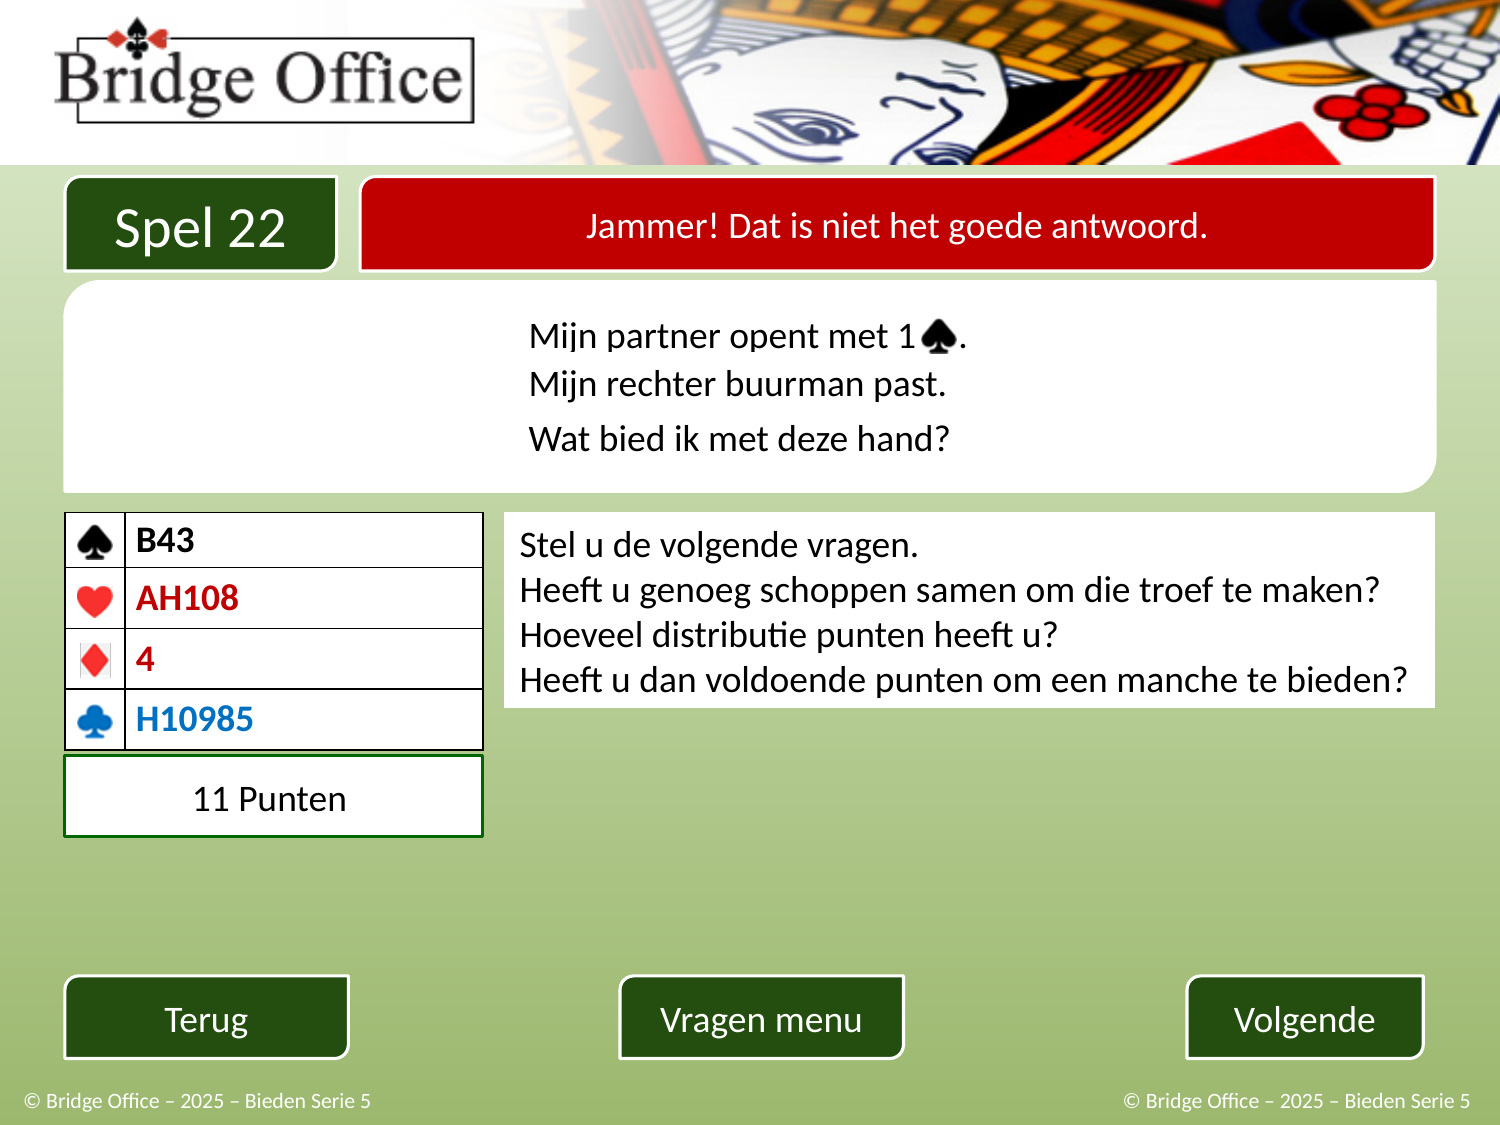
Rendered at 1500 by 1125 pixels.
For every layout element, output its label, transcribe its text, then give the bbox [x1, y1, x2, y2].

text_box [63, 280, 1437, 493]
table_header B43 [126, 513, 482, 567]
table_cell [66, 690, 124, 749]
text_box Wat bied ik met deze hand? [513, 406, 987, 467]
picture [77, 703, 114, 740]
table_header [66, 513, 124, 567]
picture [920, 318, 957, 354]
table_cell 4 [126, 629, 482, 688]
text_box Spel 22 [63, 178, 339, 273]
text_box Volgende [1185, 974, 1425, 1061]
picture [77, 524, 114, 561]
table_cell H10985 [126, 690, 482, 749]
table_cell [66, 629, 124, 688]
text_box Vragen menu [618, 974, 906, 1061]
picture [77, 643, 114, 679]
picture [77, 585, 114, 618]
table_cell AH108 [126, 568, 482, 628]
text_box Stel u de volgende vragen. Heeft u genoeg schoppen samen om die troef te maken? Hoeveel distributie punten heeft u? Heeft u dan voldoende punten om een manche te bieden? [504, 512, 1435, 708]
text_box Mijn rechter buurman past. [513, 352, 987, 406]
text_box © Bridge Office – 2025 – Bieden Serie 5 [8, 1079, 393, 1121]
text_box Terug [63, 974, 350, 1061]
table_cell [66, 568, 124, 628]
text_box © Bridge Office – 2025 – Bieden Serie 5 [1107, 1079, 1500, 1121]
text_box 11 Punten [63, 754, 484, 838]
text_box Mijn partner opent met 1 . [513, 303, 1022, 364]
text_box Jammer! Dat is niet het goede antwoord. [358, 178, 1437, 273]
picture [0, 0, 1500, 166]
